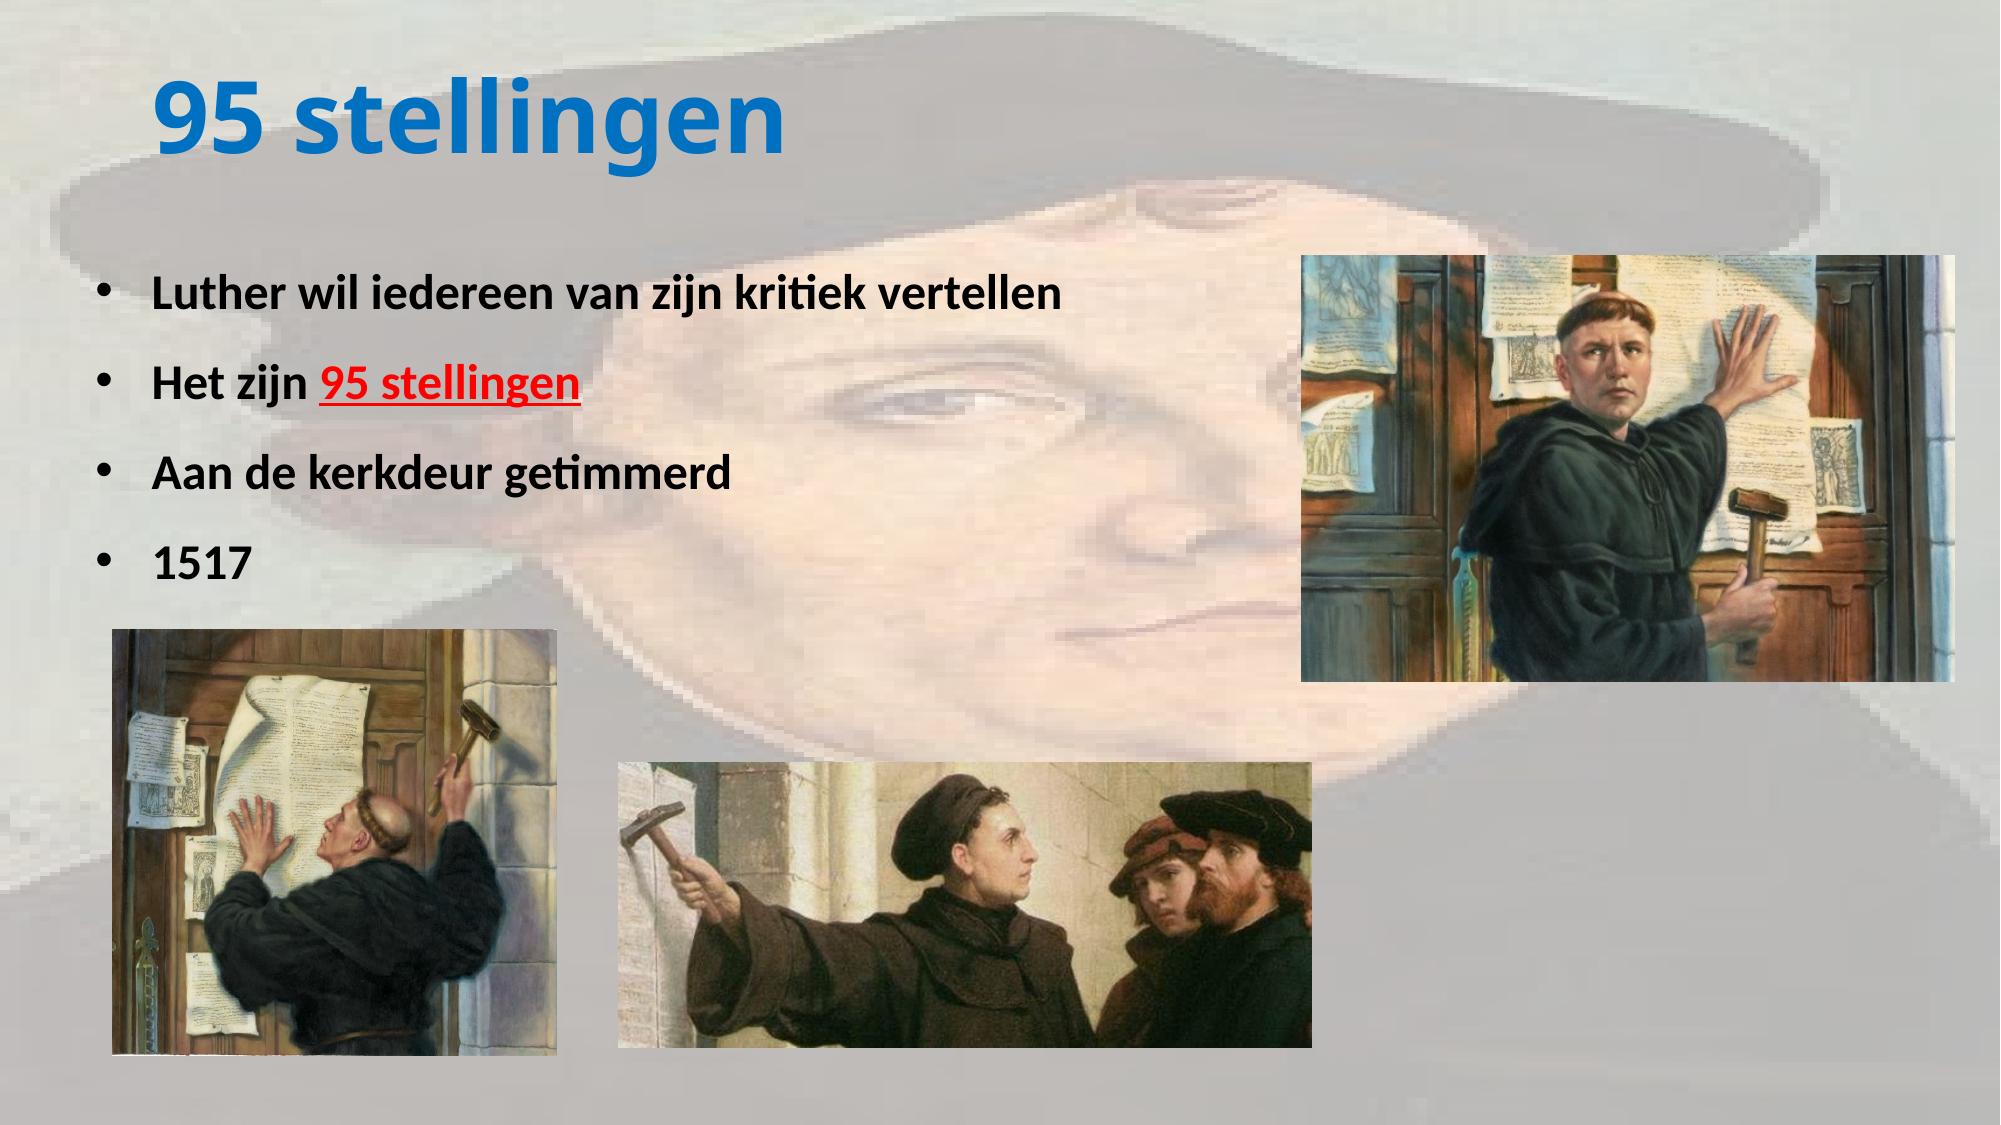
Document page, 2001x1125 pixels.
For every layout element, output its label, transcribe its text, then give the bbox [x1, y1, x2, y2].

picture [1301, 255, 1955, 682]
text_box 95 stellingen [137, 59, 902, 221]
picture [618, 762, 1312, 1048]
text_box Luther wil iedereen van zijn kritiek vertellen Het zijn 95 stellingen Aan de kerkdeur getimmerd 1517 [80, 221, 1087, 597]
picture [112, 629, 557, 1056]
